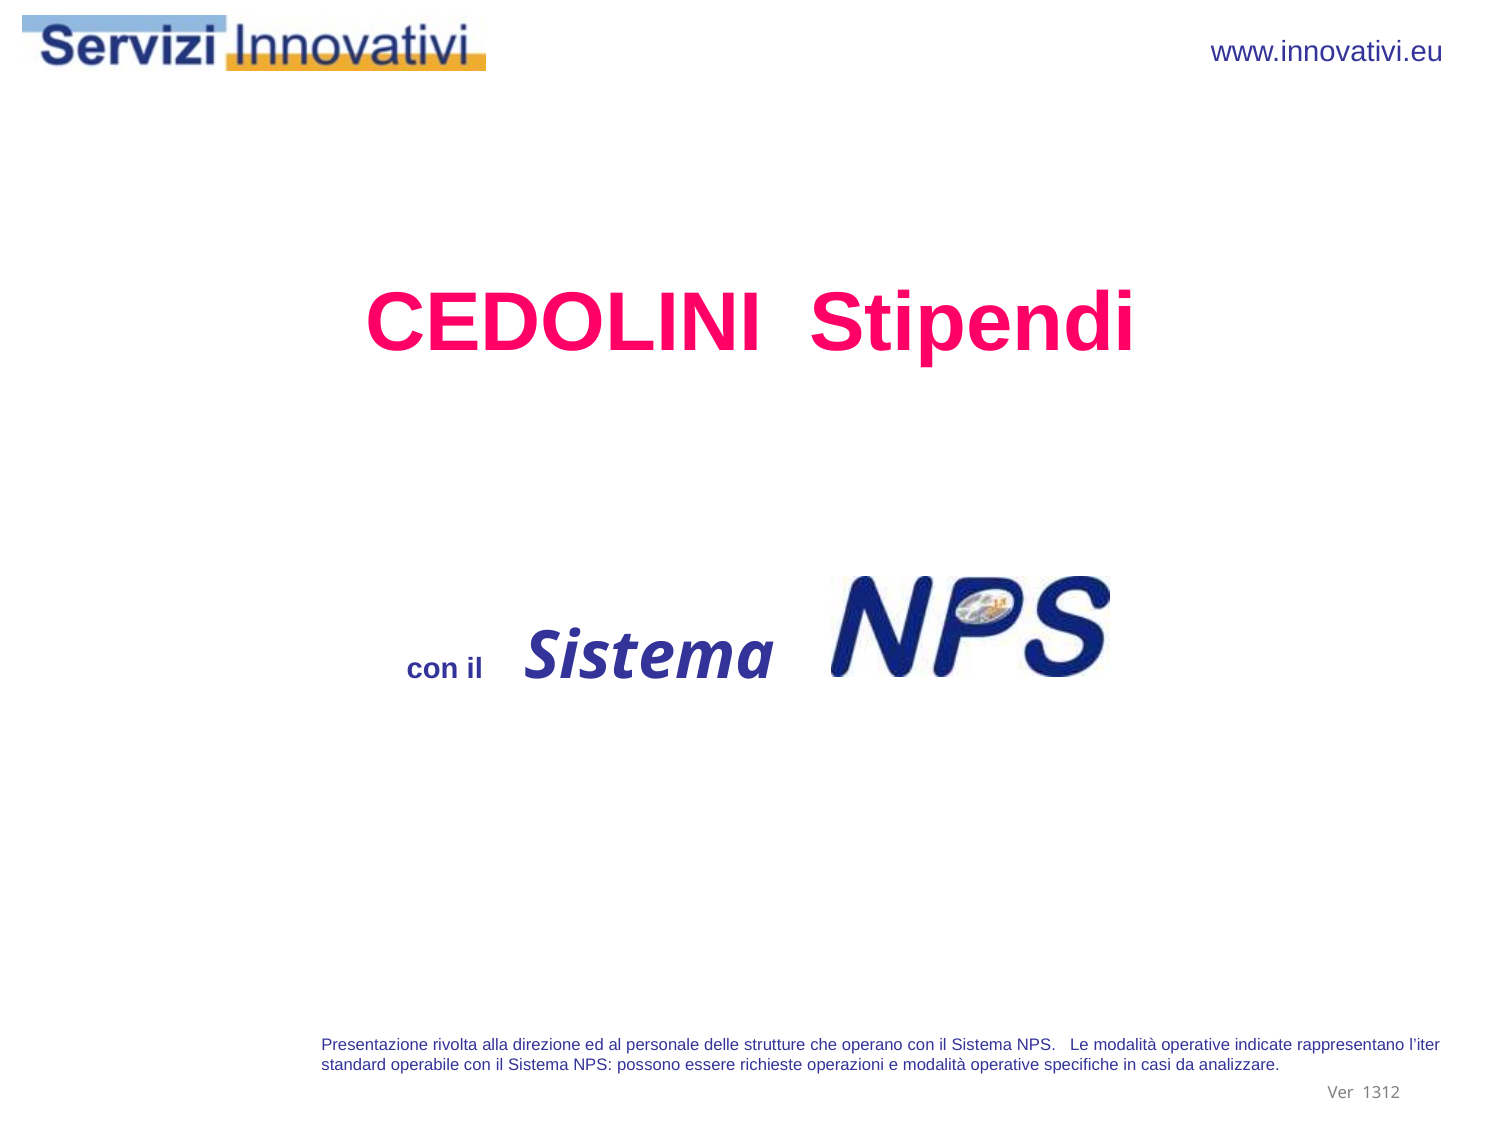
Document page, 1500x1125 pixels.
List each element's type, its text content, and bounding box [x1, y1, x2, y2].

text_box www.innovativi.eu [968, 25, 1459, 75]
text_box CEDOLINI Stipendi con il Sistema [350, 259, 1313, 700]
picture [22, 15, 486, 71]
text_box Presentazione rivolta alla direzione ed al personale delle strutture che operano con il Sistema NPS. Le modalità operative indicate rappresentano l’iter standard operabile con il Sistema NPS: possono essere richieste operazioni e modalità operative specifiche in casi da analizzare. [306, 1026, 1459, 1081]
picture [831, 576, 1110, 677]
text_box Ver 1312 [1146, 1081, 1424, 1125]
